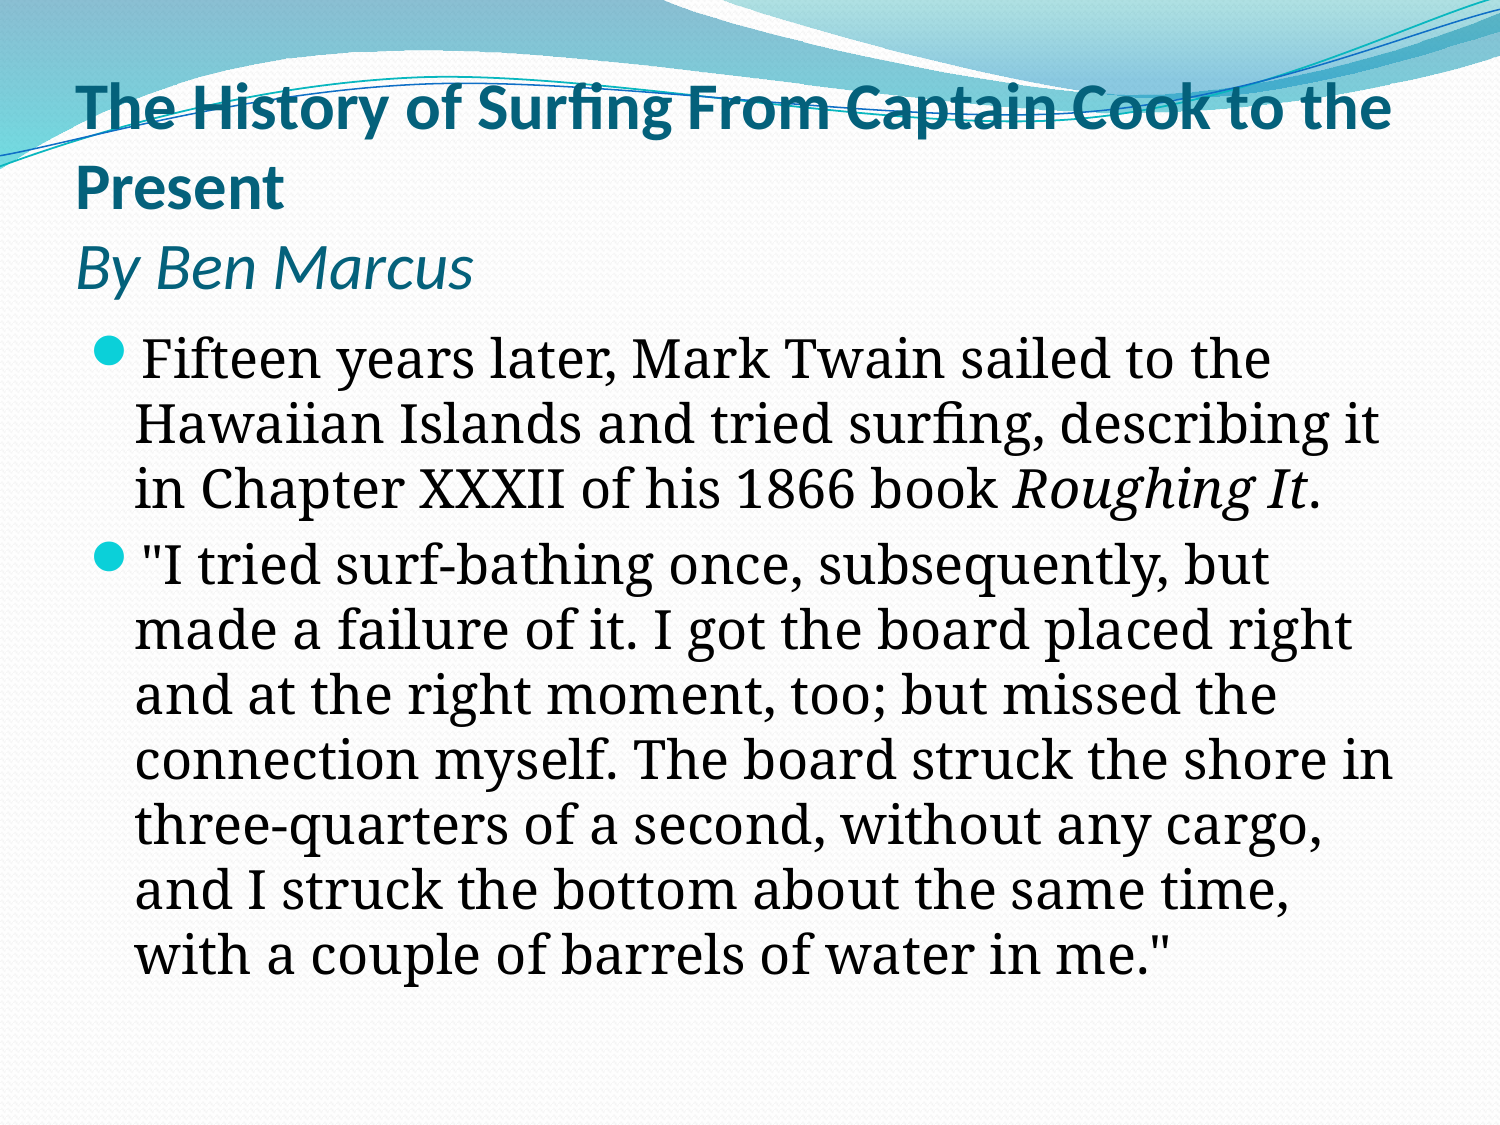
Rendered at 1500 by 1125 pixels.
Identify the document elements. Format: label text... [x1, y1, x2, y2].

title The History of Surfing From Captain Cook to the Present By Ben Marcus [75, 115, 1425, 303]
list Fifteen years later, Mark Twain sailed to the Hawaiian Islands and tried surfing, describing it in Chapter XXXII of his 1866 book Roughing It. "I tried surf-bathing once, subsequently, but made a failure of it. I got the board placed right and at the right moment, too; but missed the connection myself. The board struck the shore in three-quarters of a second, without any cargo, and I struck the bottom about the same time, with a couple of barrels of water in me." [75, 317, 1425, 1038]
